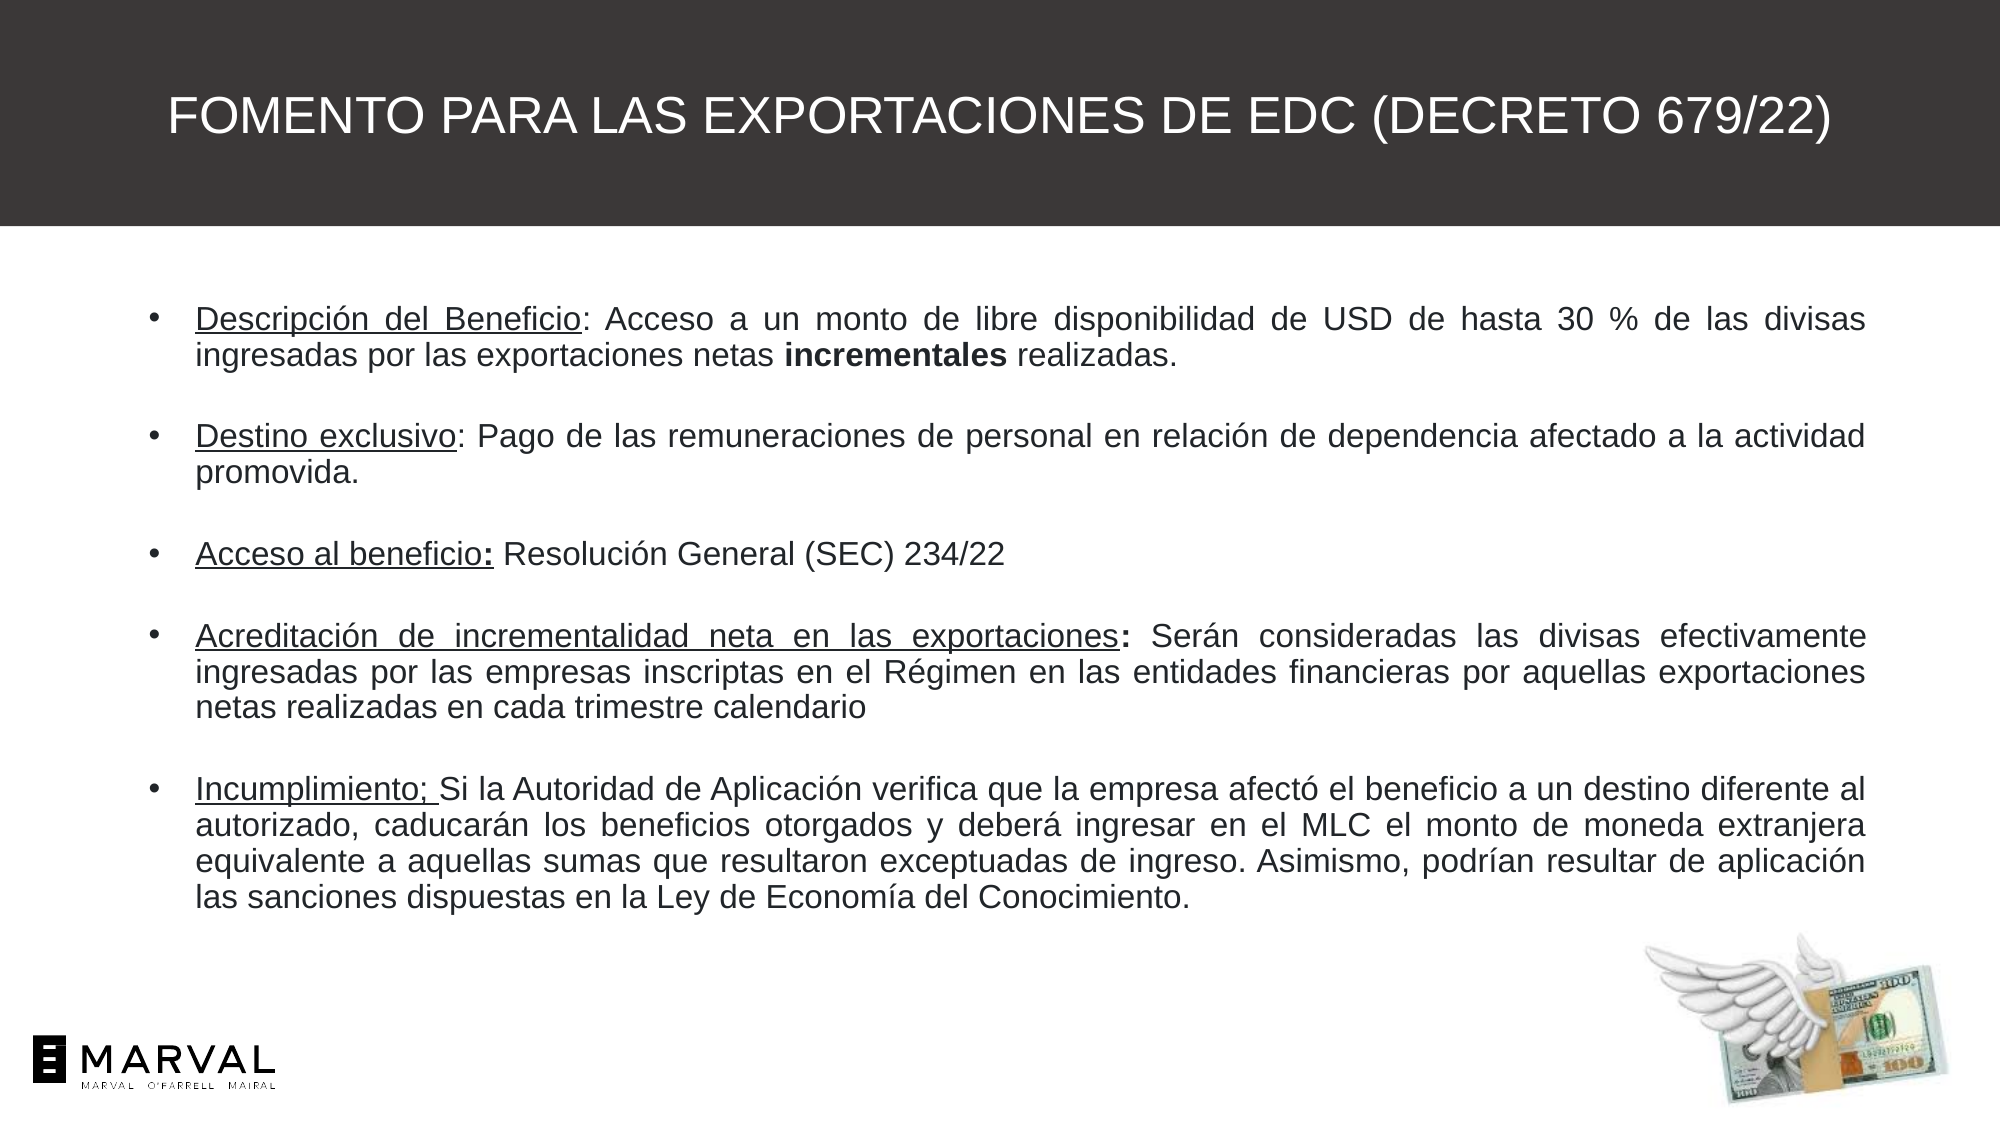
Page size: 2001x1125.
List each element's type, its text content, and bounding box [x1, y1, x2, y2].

picture [1621, 887, 1990, 1125]
subtitle Descripción del Beneficio: Acceso a un monto de libre disponibilidad de USD de hasta 30 % de las divisas ingresadas por las exportaciones netas incrementales realizadas. Destino exclusivo: Pago de las remuneraciones de personal en relación de dependencia afectado a la actividad promovida. Acceso al beneficio: Resolución General (SEC) 234/22 Acreditación de incrementalidad neta en las exportaciones: Serán consideradas las divisas efectivamente ingresadas por las empresas inscriptas en el Régimen en las entidades financieras por aquellas exportaciones netas realizadas en cada trimestre calendario Incumplimiento; Si la Autoridad de Aplicación verifica que la empresa afectó el beneficio a un destino diferente al autorizado, caducarán los beneficios otorgados y deberá ingresar en el MLC el monto de moneda extranjera equivalente a aquellas sumas que resultaron exceptuadas de ingreso. Asimismo, podrían resultar de aplicación las sanciones dispuestas en la Ley de Economía del Conocimiento. [133, 294, 1884, 888]
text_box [33, 1035, 275, 1090]
text_box [719, 519, 1056, 663]
text_box FOMENTO PARA LAS EXPORTACIONES DE EDC (DECRETO 679/22) [0, 0, 2000, 227]
